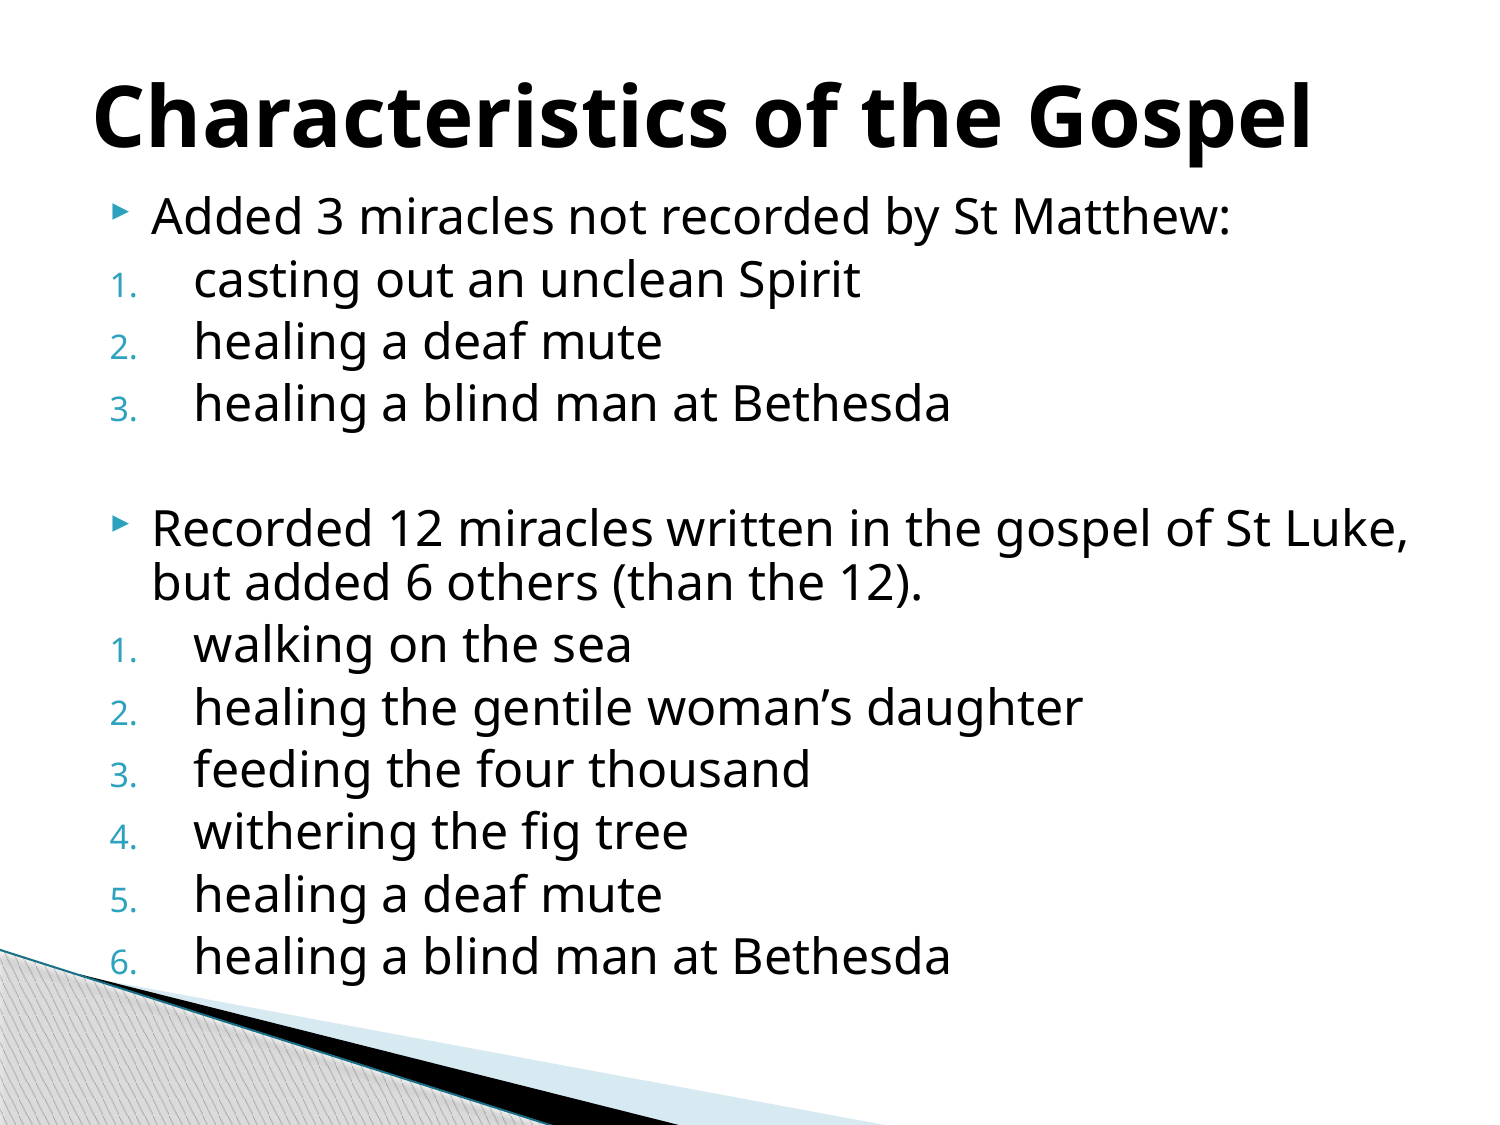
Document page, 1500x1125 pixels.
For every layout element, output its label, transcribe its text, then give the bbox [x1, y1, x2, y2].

title Characteristics of the Gospel [76, 19, 1427, 207]
list Added 3 miracles not recorded by St Matthew: casting out an unclean Spirit healing a deaf mute healing a blind man at Bethesda Recorded 12 miracles written in the gospel of St Luke, but added 6 others (than the 12). walking on the sea healing the gentile woman’s daughter feeding the four thousand withering the fig tree healing a deaf mute healing a blind man at Bethesda [76, 207, 1427, 1071]
